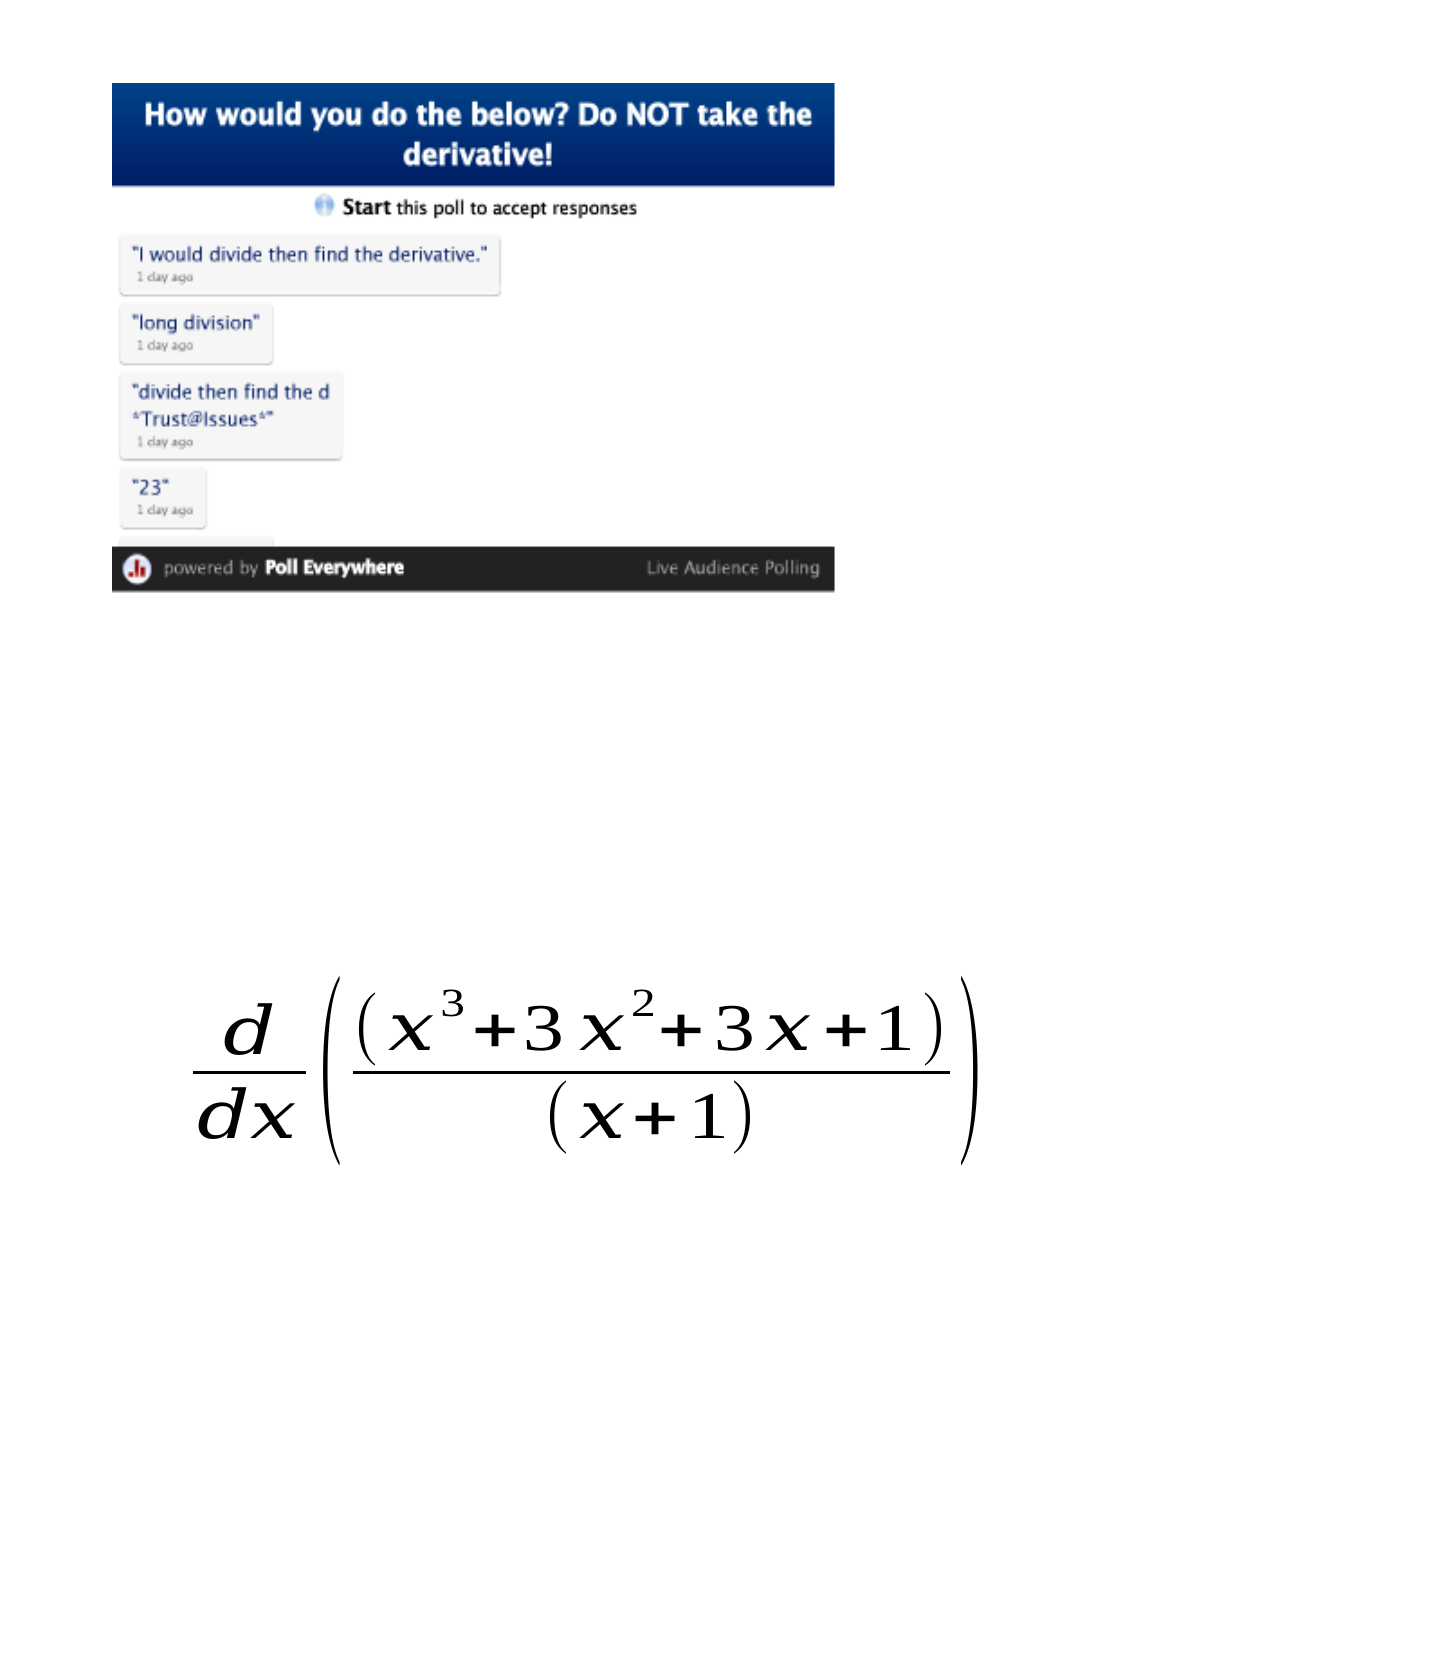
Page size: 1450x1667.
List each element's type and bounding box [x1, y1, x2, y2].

picture [112, 83, 1228, 824]
